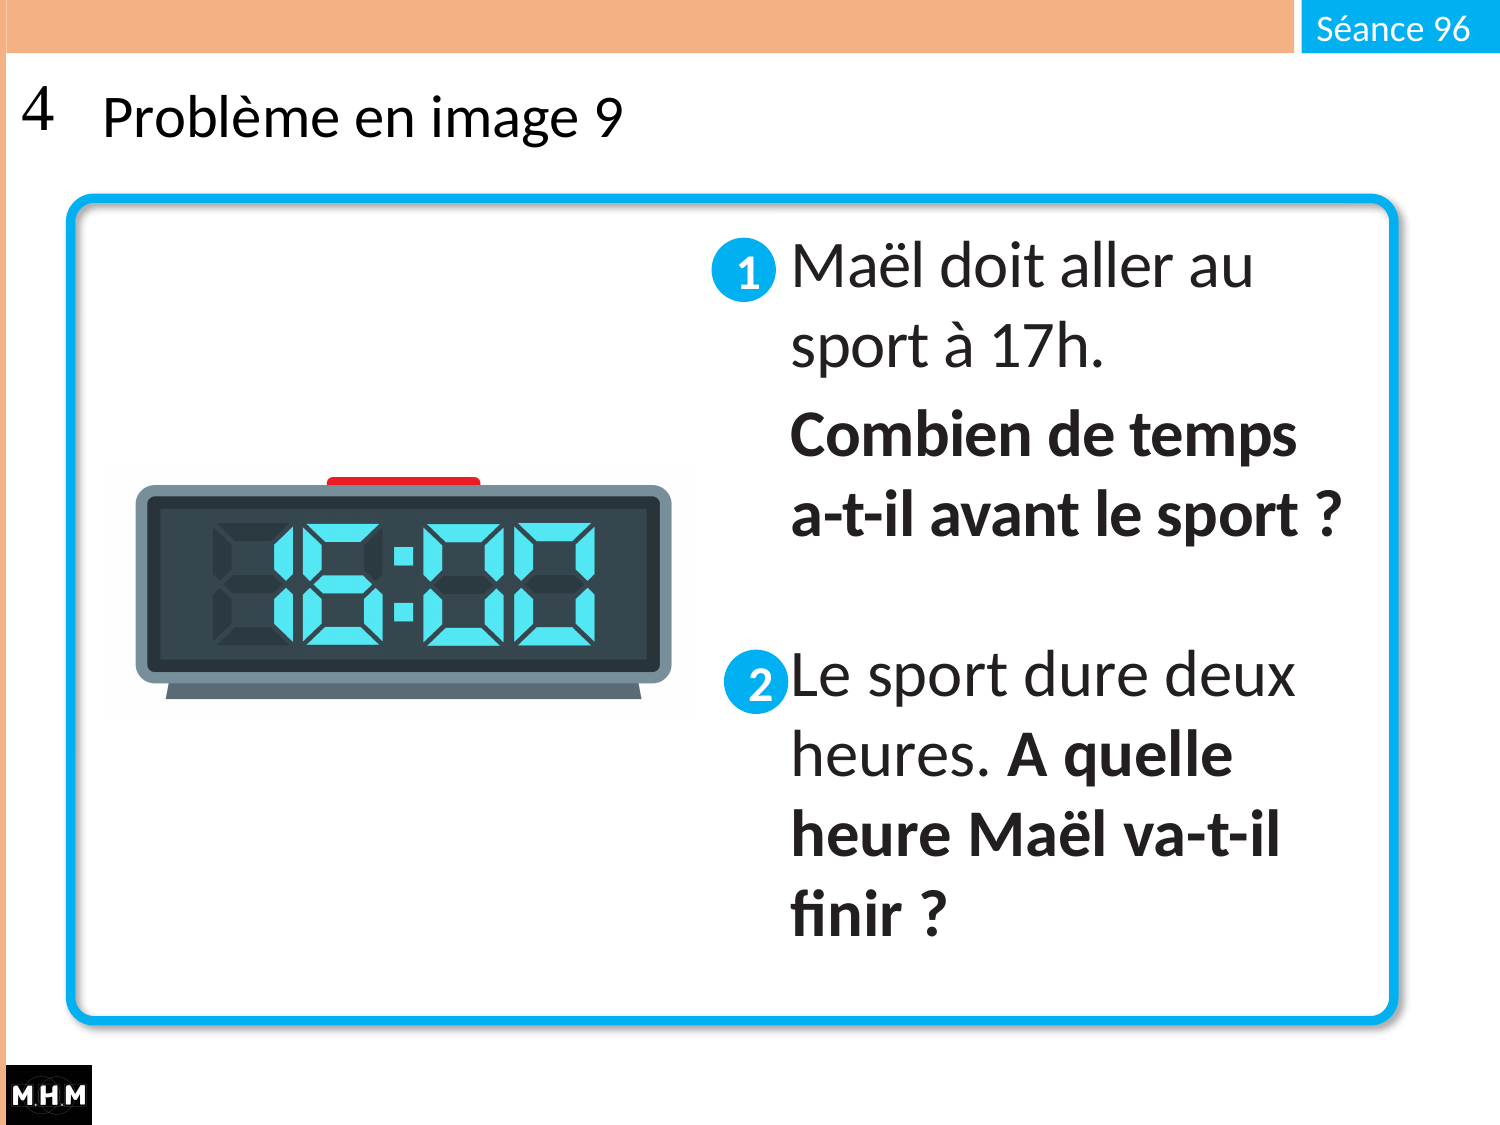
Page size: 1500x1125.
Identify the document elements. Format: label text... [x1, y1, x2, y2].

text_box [107, 466, 693, 718]
picture [6, 1065, 92, 1125]
text_box Maël doit aller au sport à 17h. Combien de temps a-t-il avant le sport ? Le sport dure deux heures. A quelle heure Maël va-t-il finir ? [775, 213, 1370, 875]
title Problème en image 9 [87, 32, 1382, 158]
text_box 2 [722, 648, 790, 716]
text_box 1 [710, 236, 777, 304]
text_box [69, 197, 1395, 1022]
